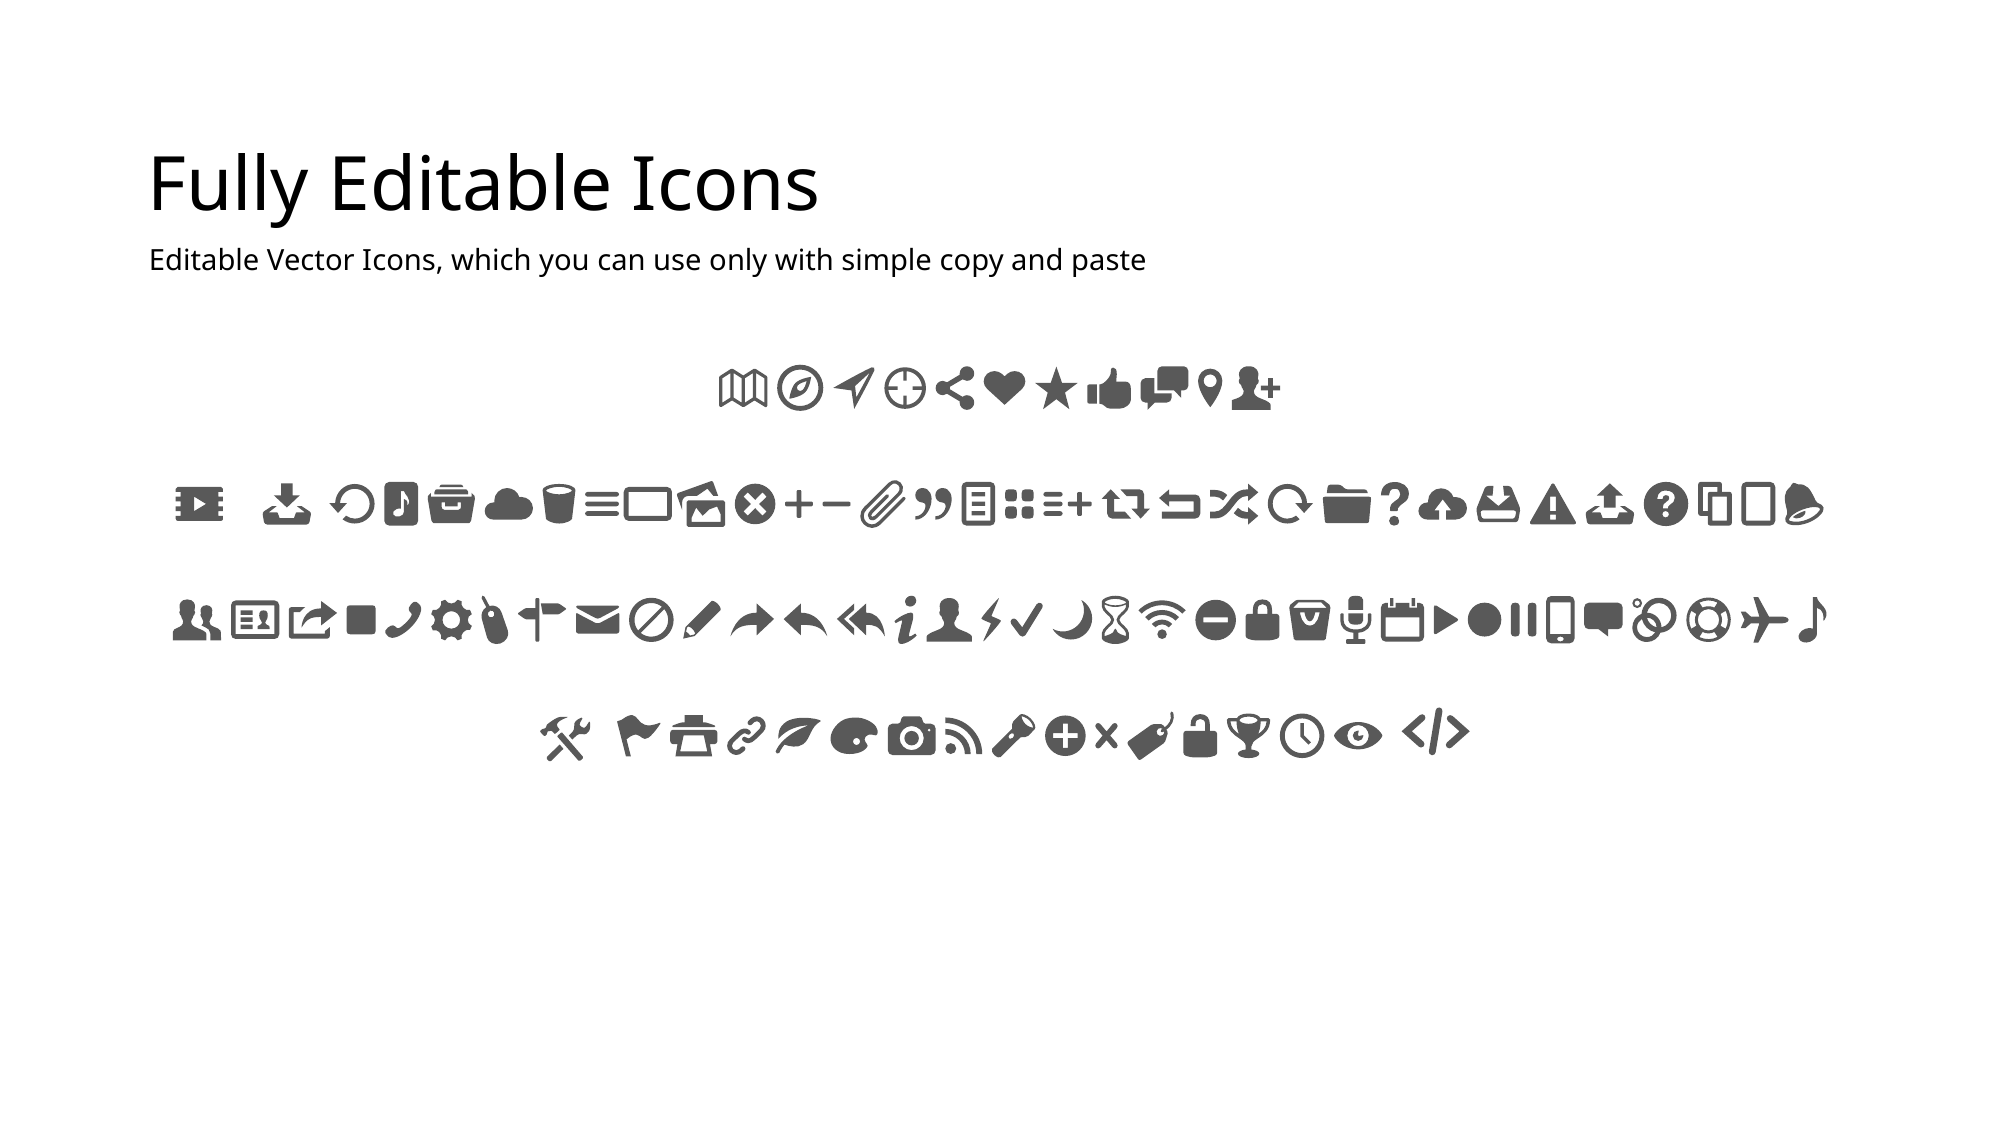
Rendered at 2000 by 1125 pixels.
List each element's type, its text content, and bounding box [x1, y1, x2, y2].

text_box Editable Vector Icons, which you can use only with simple copy and paste [129, 231, 1869, 263]
text_box Fully Editable Icons [127, 125, 1867, 210]
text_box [172, 364, 1833, 762]
